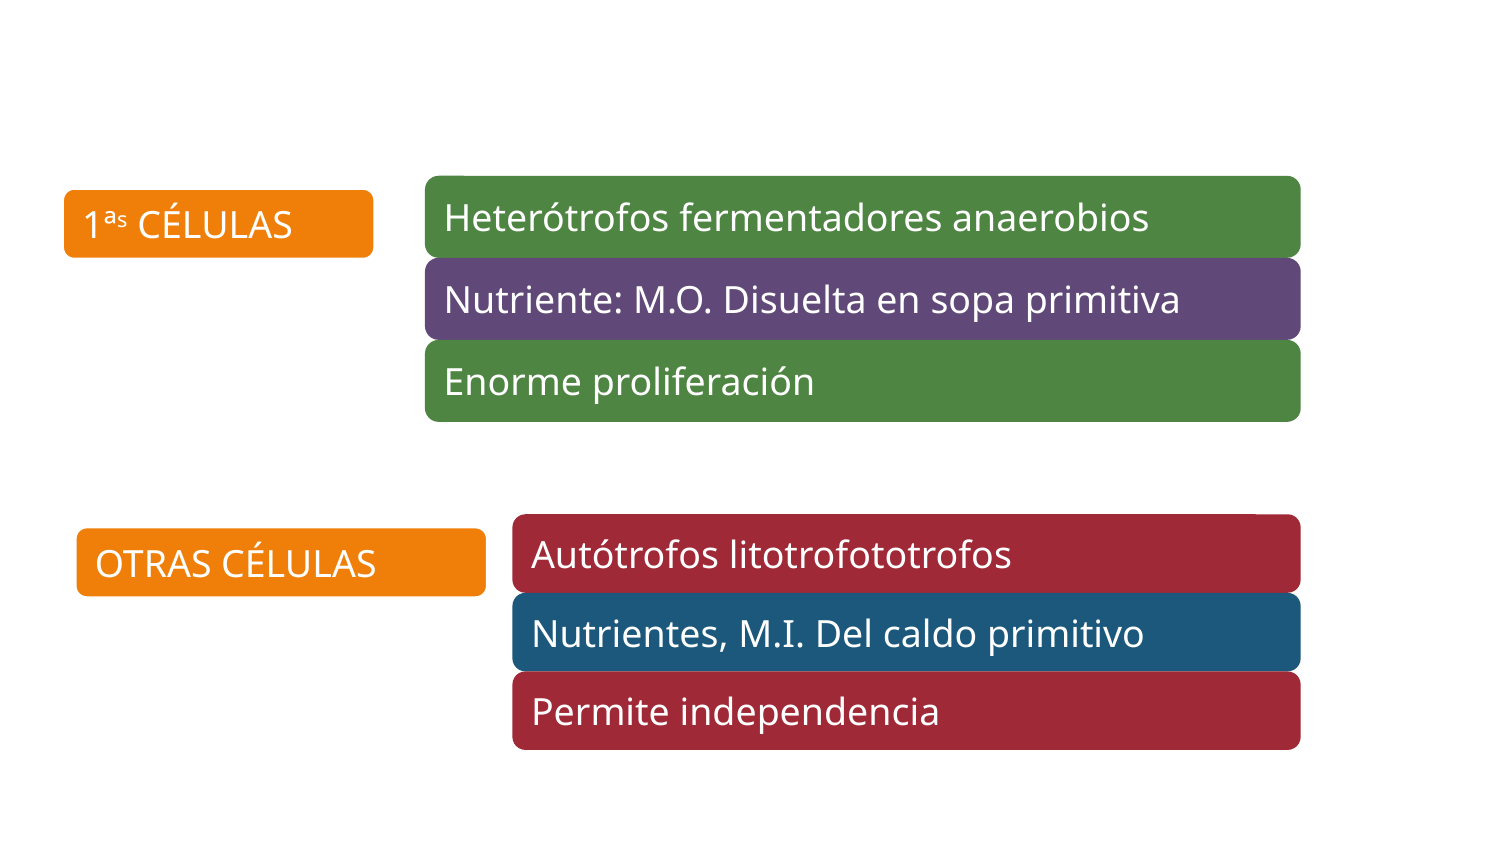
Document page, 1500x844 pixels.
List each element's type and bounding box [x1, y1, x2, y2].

text_box [74, 526, 488, 599]
text_box [424, 175, 1302, 423]
text_box [62, 187, 376, 260]
text_box [512, 513, 1301, 751]
